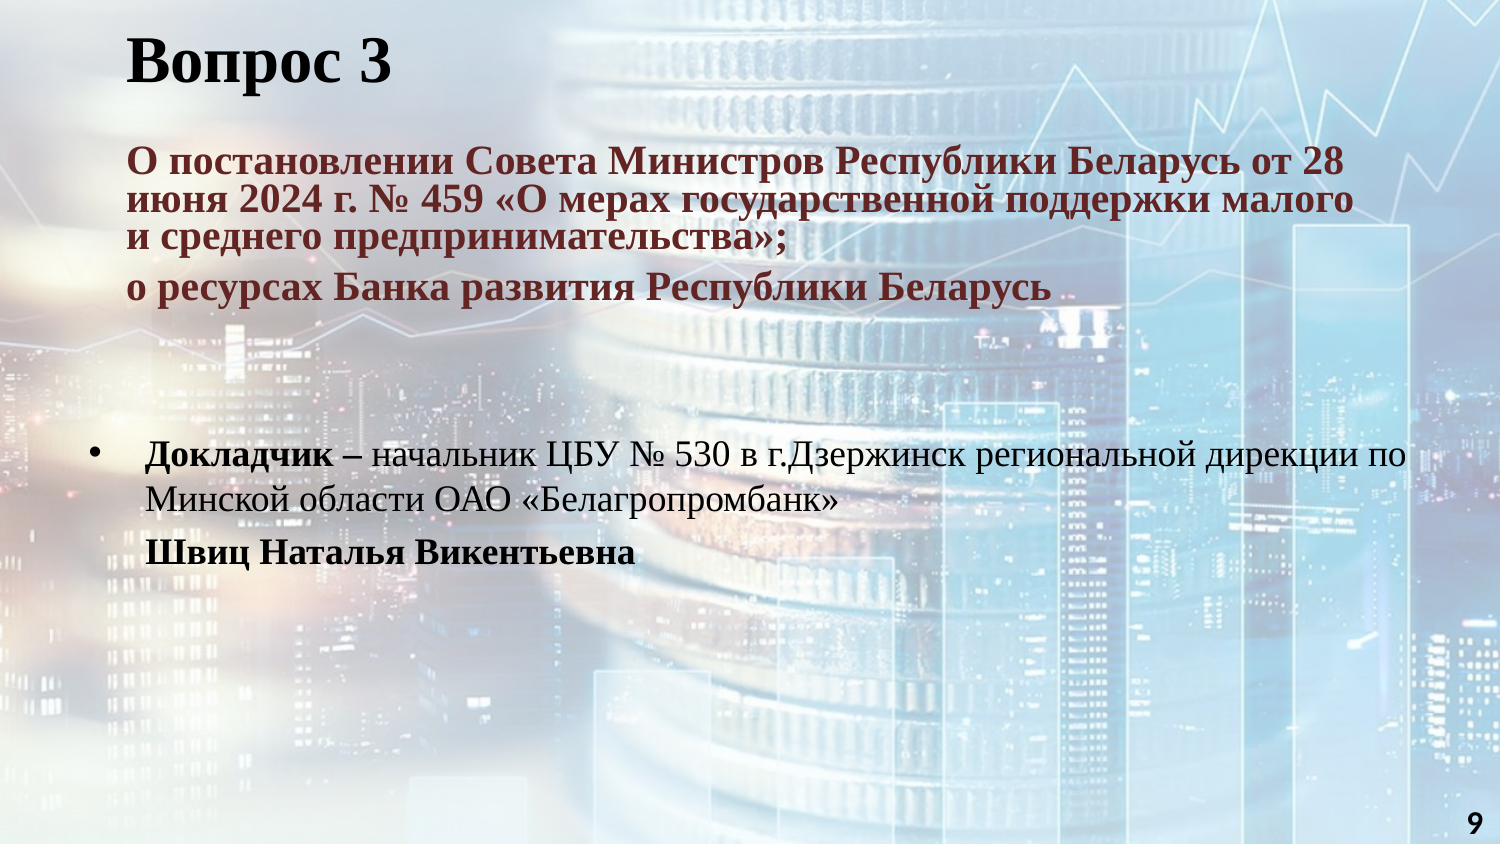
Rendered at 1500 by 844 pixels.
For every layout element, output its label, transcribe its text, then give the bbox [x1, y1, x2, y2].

text_box [29, 173, 1282, 824]
slide_number 9 [1148, 798, 1499, 844]
list Докладчик – начальник ЦБУ № 530 в г.Дзержинск региональной дирекции по Минской области ОАО «Белагропромбанк» Швиц Наталья Викентьевна [73, 421, 1471, 741]
text_box Вопрос 3 О постановлении Совета Министров Республики Беларусь от 28 июня 2024 г. № 459 «О мерах государственной поддержки малого и среднего предпринимательства»; о ресурсах Банка развития Республики Беларусь [111, 8, 1388, 151]
